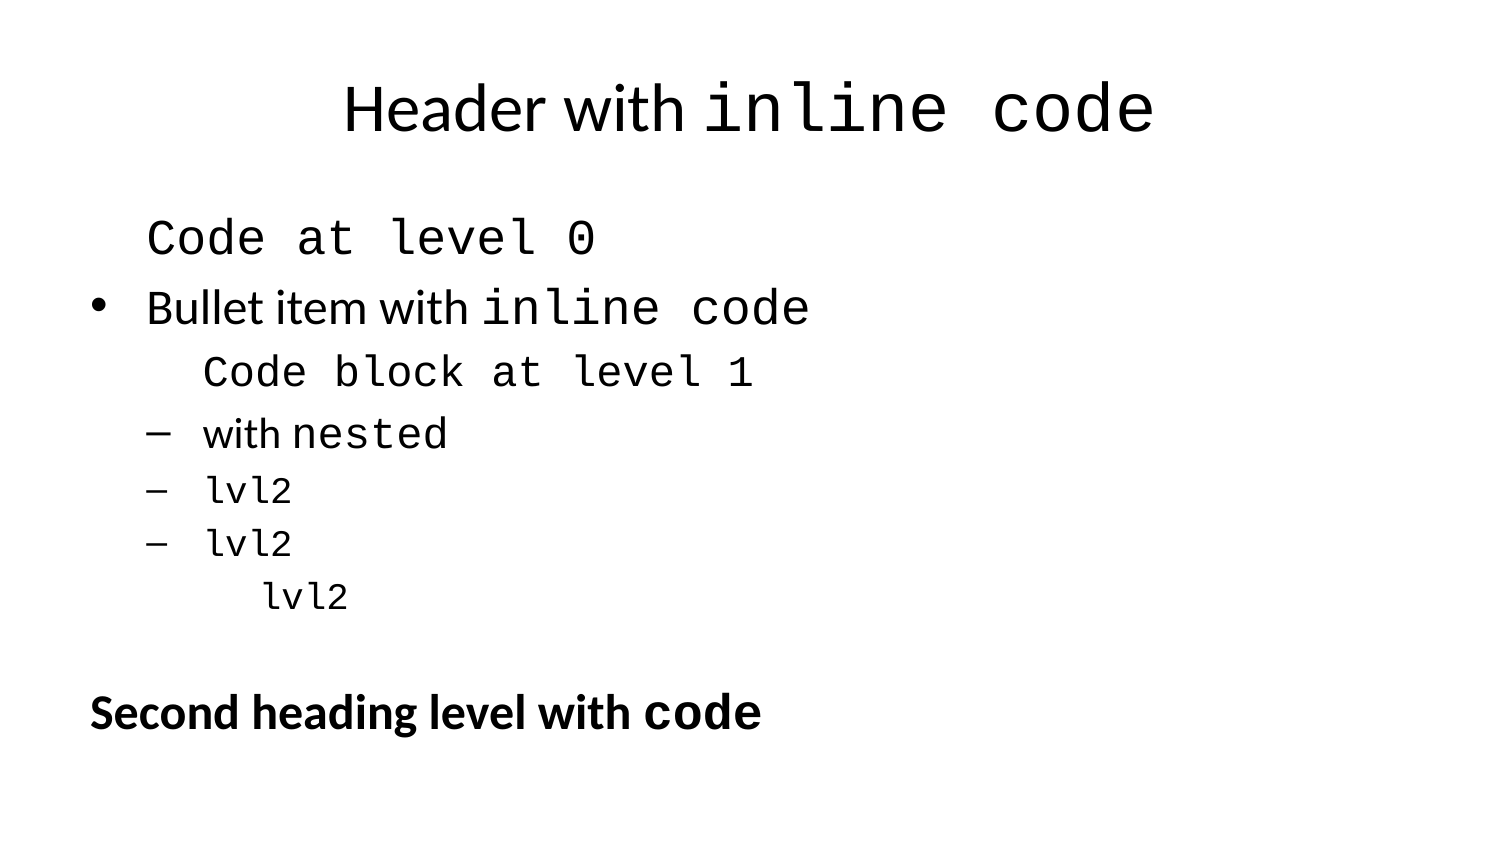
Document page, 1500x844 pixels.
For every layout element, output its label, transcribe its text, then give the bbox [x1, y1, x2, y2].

list Code at level 0 Bullet item with inline code Code block at level 1 with nested lvl2 lvl2 lvl2 Second heading level with code [75, 196, 1425, 754]
title Header with inline code [75, 33, 1425, 175]
